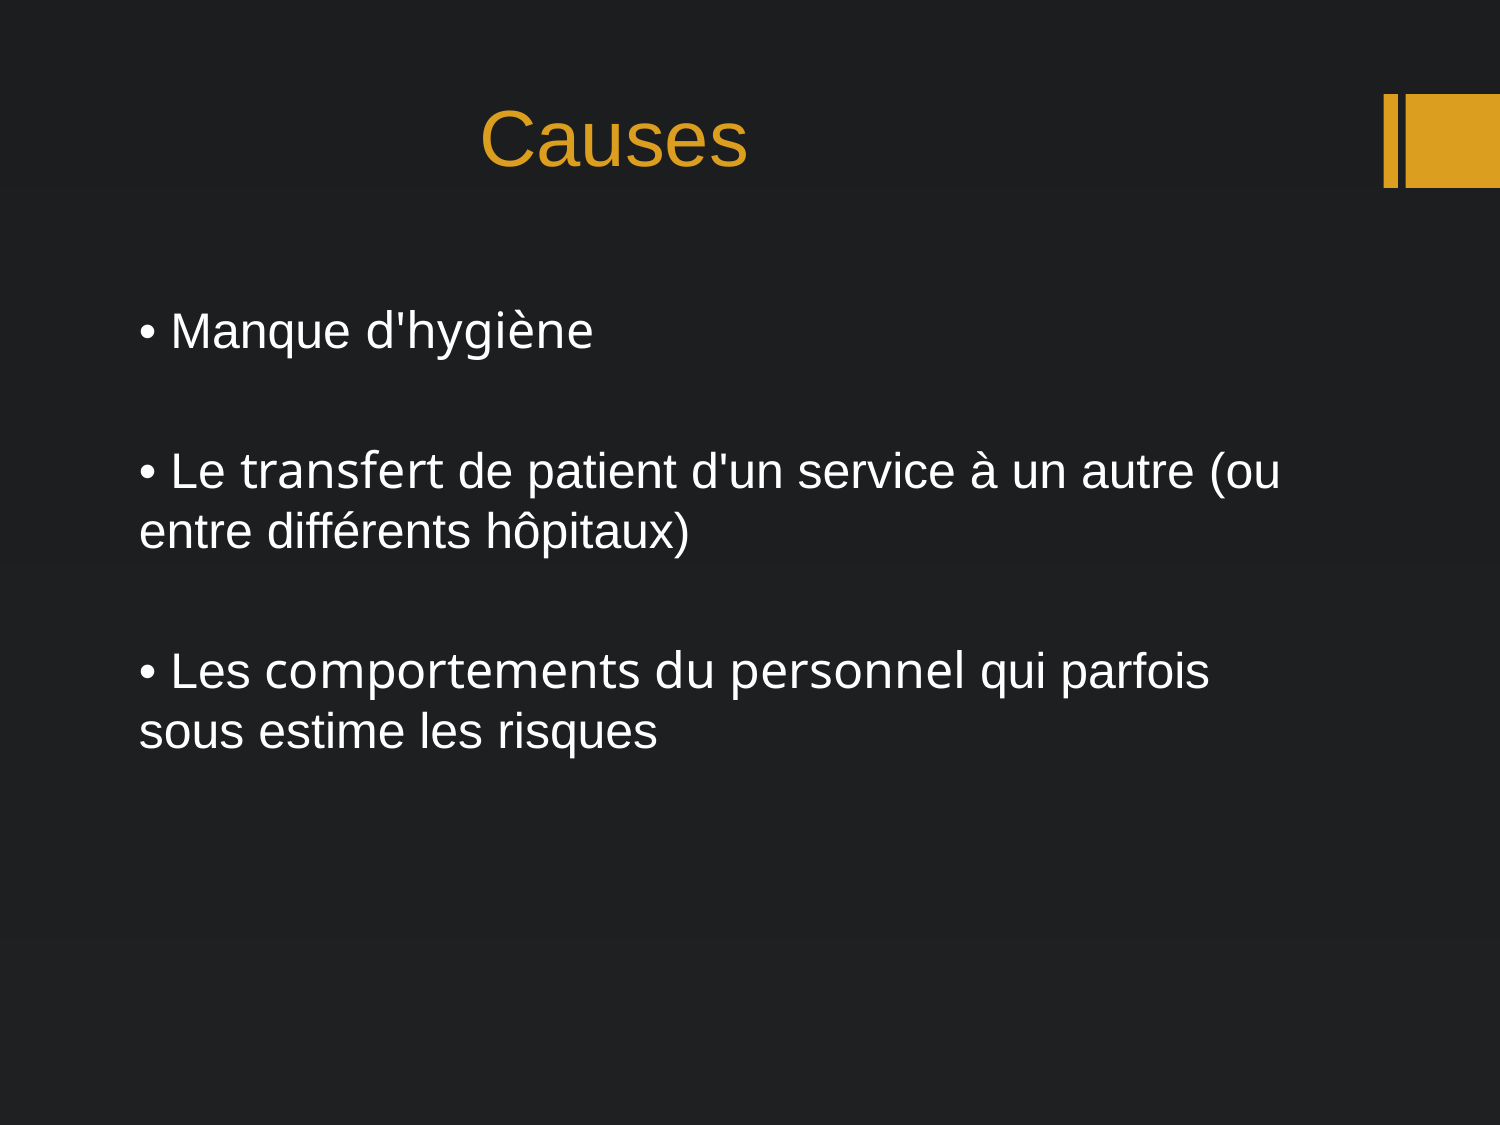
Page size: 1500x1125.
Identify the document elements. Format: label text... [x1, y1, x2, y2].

list • Manque d'hygiène • Le transfert de patient d'un service à un autre (ou entre différents hôpitaux) • Les comportements du personnel qui parfois sous estime les risques [123, 290, 1324, 872]
title Causes [112, 78, 1313, 268]
